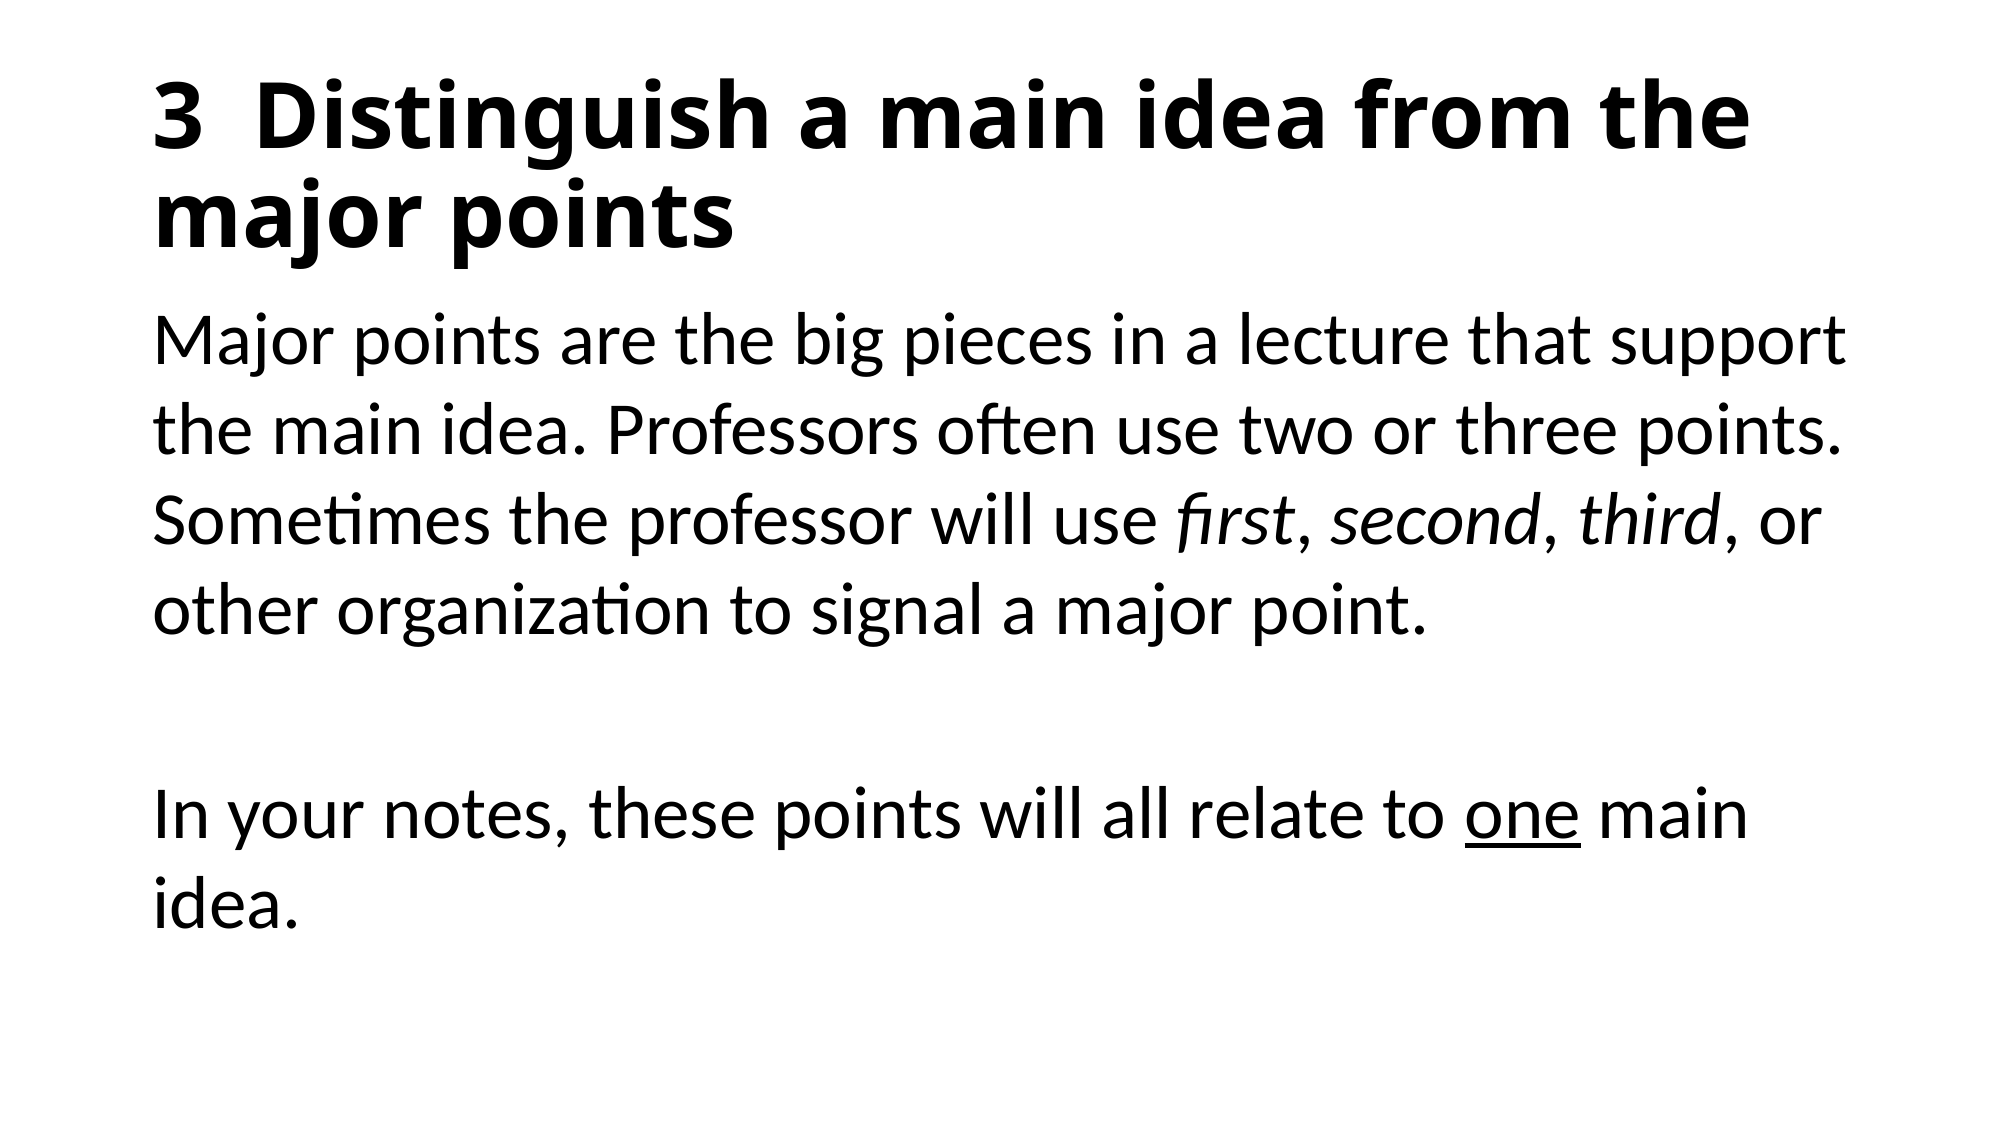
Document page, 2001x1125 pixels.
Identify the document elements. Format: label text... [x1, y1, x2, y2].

title 3 Distinguish a main idea from the major points [137, 59, 1937, 278]
list Major points are the big pieces in a lecture that support the main idea. Professors often use two or three points. Sometimes the professor will use first, second, third, or other organization to signal a major point. In your notes, these points will all relate to one main idea. [137, 226, 1895, 1091]
